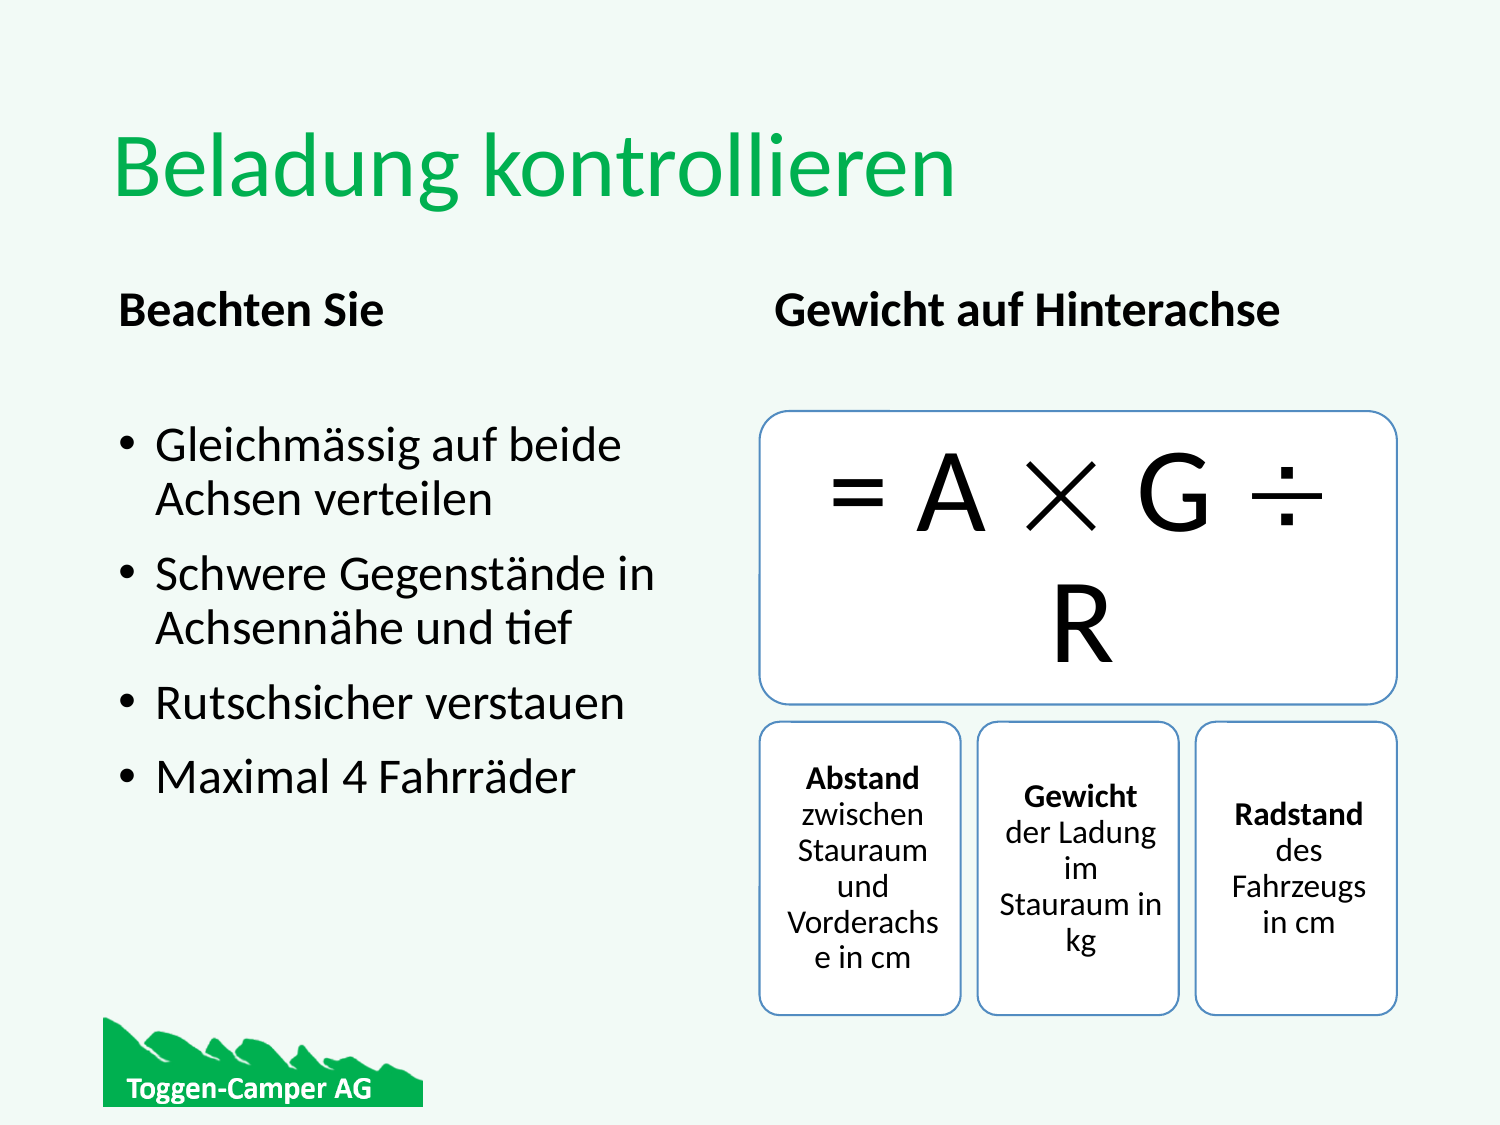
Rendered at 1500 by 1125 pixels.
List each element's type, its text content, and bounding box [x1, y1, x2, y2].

list Gewicht auf Hinterachse [759, 275, 1398, 410]
picture [103, 1016, 423, 1125]
list Gleichmässig auf beide Achsen verteilen Schwere Gegenstände in Achsennähe und tief Rutschsicher verstauen Maximal 4 Fahrräder [103, 410, 738, 1016]
list Beachten Sie [103, 275, 738, 410]
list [759, 410, 1398, 1016]
title Beladung kontrollieren [97, 58, 1392, 276]
